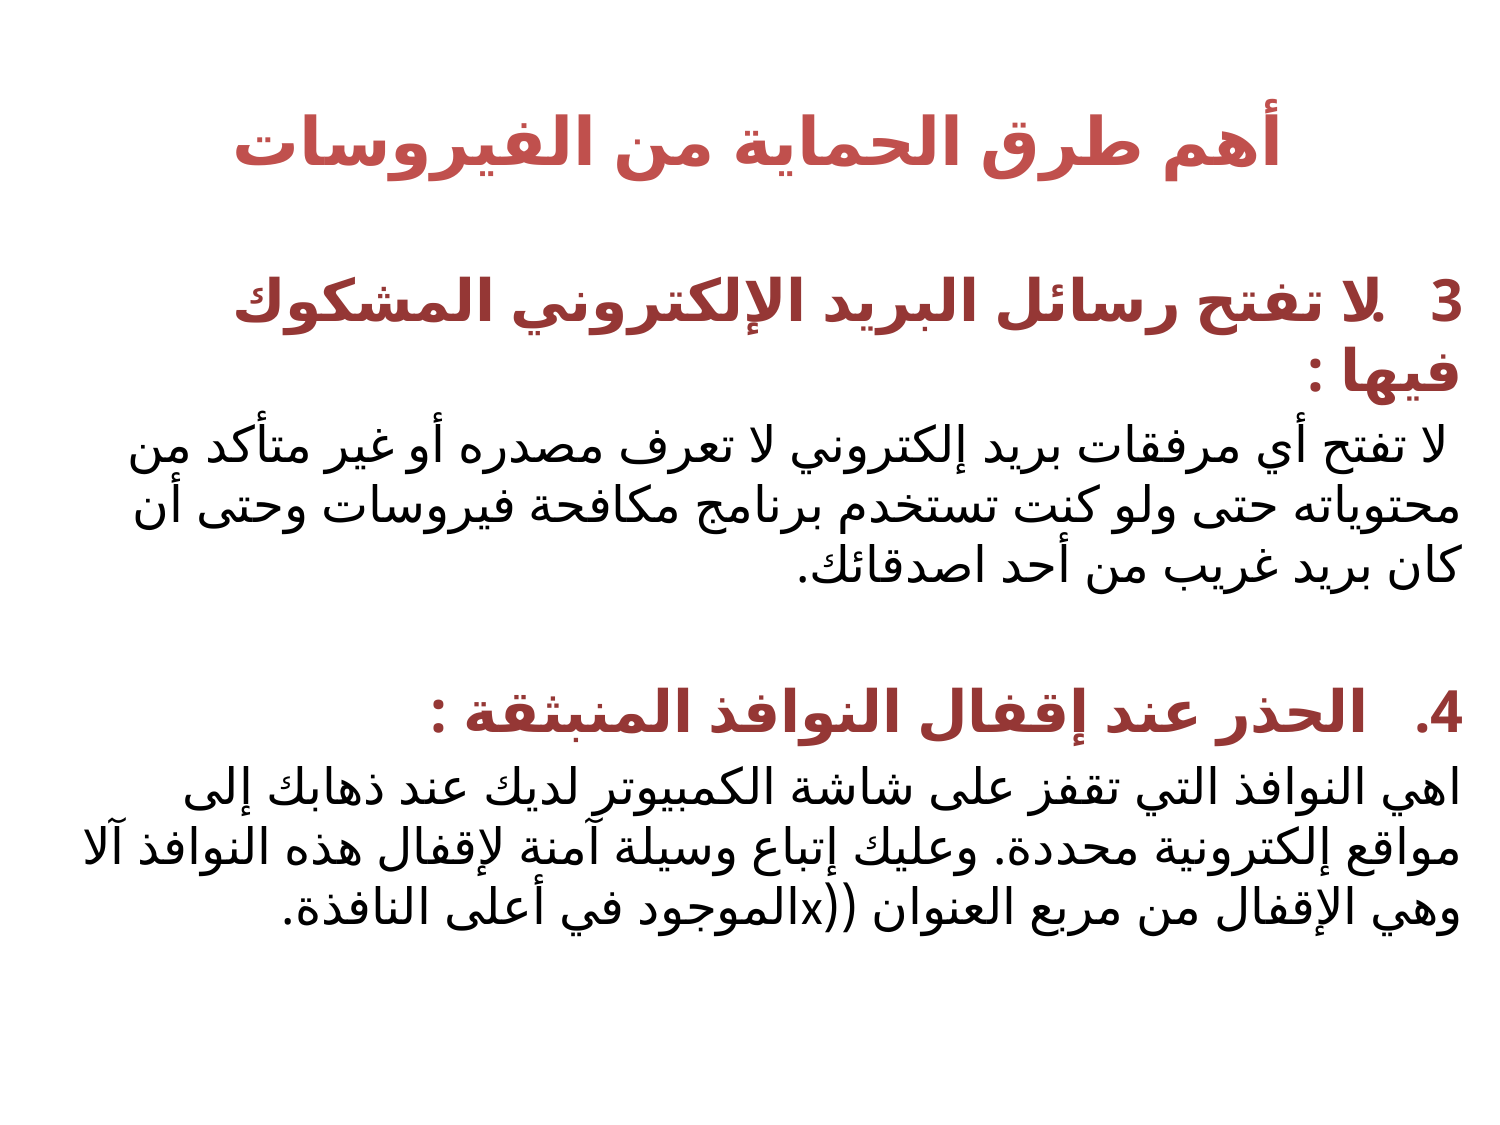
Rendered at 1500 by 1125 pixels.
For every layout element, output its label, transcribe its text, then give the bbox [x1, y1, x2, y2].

list 3. لا تفتح رسائل البريد الإلكتروني المشكوك فيها : لا تفتح أي مرفقات بريد إلكتروني لا تعرف مصدره أو غير متأكد من محتوياته حتى ولو كنت تستخدم برنامج مكافحة فيروسات وحتى أن كان بريد غريب من أحد اصدقائك. 4. الحذر عند إقفال النوافذ المنبثقة : اهي النوافذ التي تقفز على شاشة الكمبيوتر لديك عند ذهابك إلى مواقع إلكترونية محددة. وعليك إتباع وسيلة آمنة لإقفال هذه النوافذ آلا وهي الإقفال من مربع العنوان ((xالموجود في أعلى النافذة. [53, 255, 1479, 1076]
title أهم طرق الحماية من الفيروسات [75, 45, 1425, 233]
